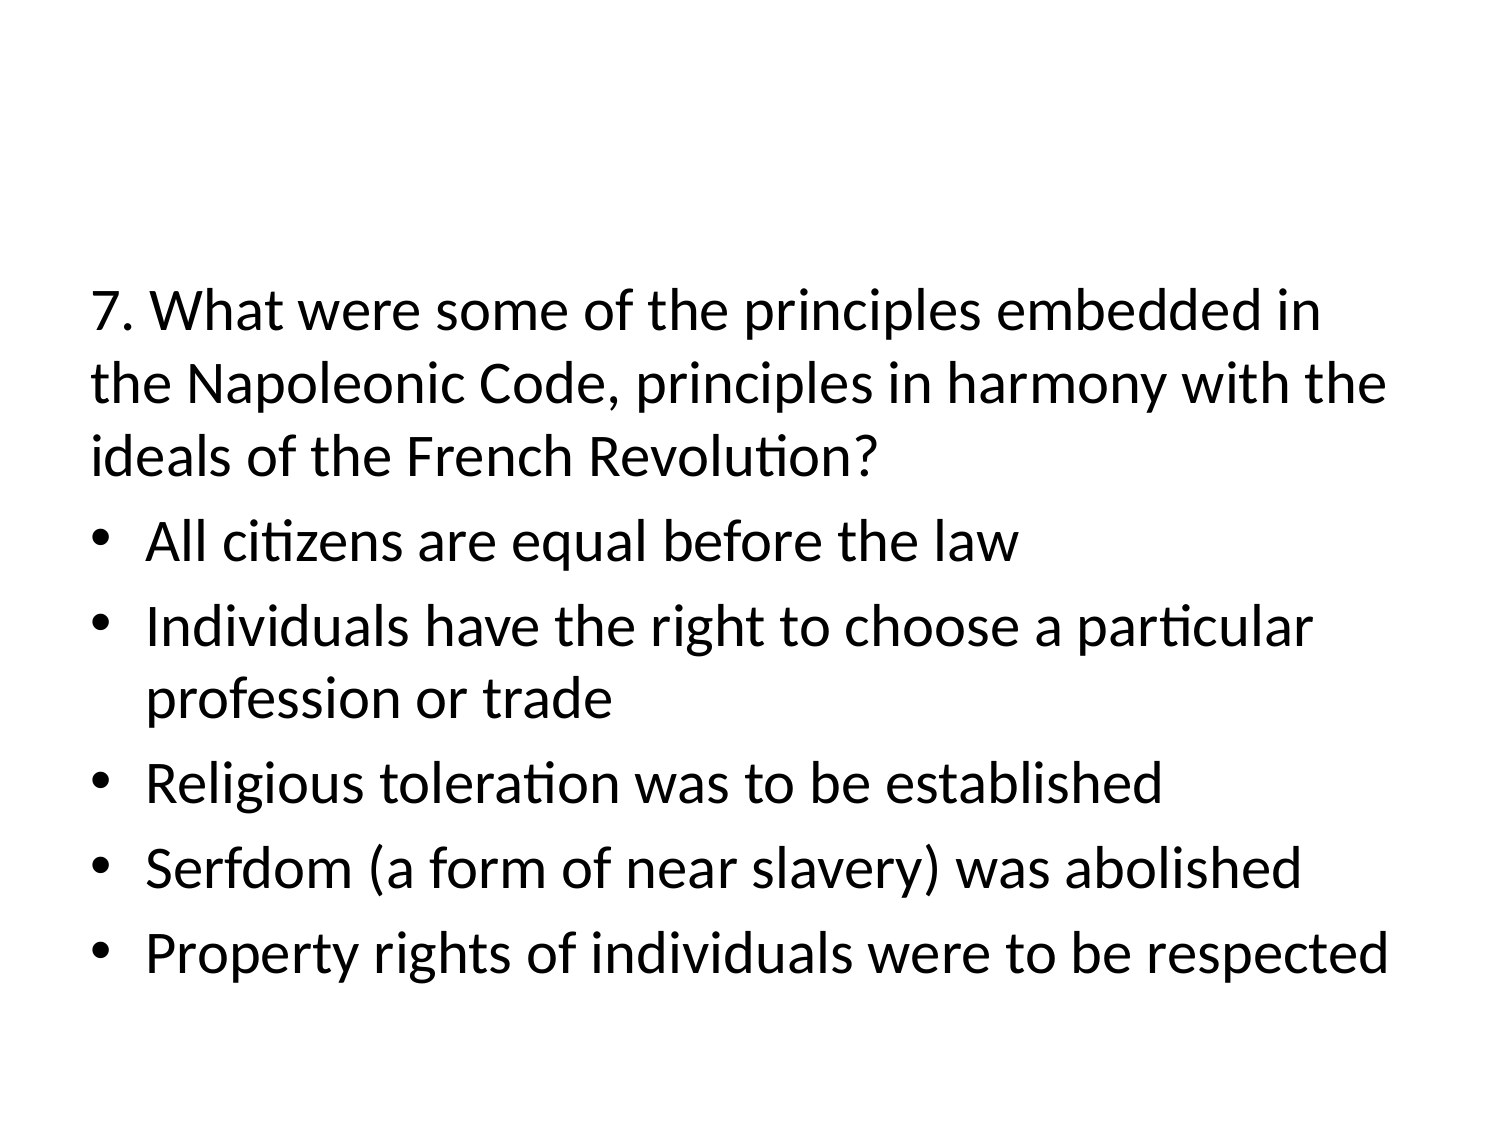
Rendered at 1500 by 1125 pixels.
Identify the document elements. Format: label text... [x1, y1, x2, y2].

list 7. What were some of the principles embedded in the Napoleonic Code, principles in harmony with the ideals of the French Revolution? All citizens are equal before the law Individuals have the right to choose a particular profession or trade Religious toleration was to be established Serfdom (a form of near slavery) was abolished Property rights of individuals were to be respected [75, 262, 1425, 1005]
